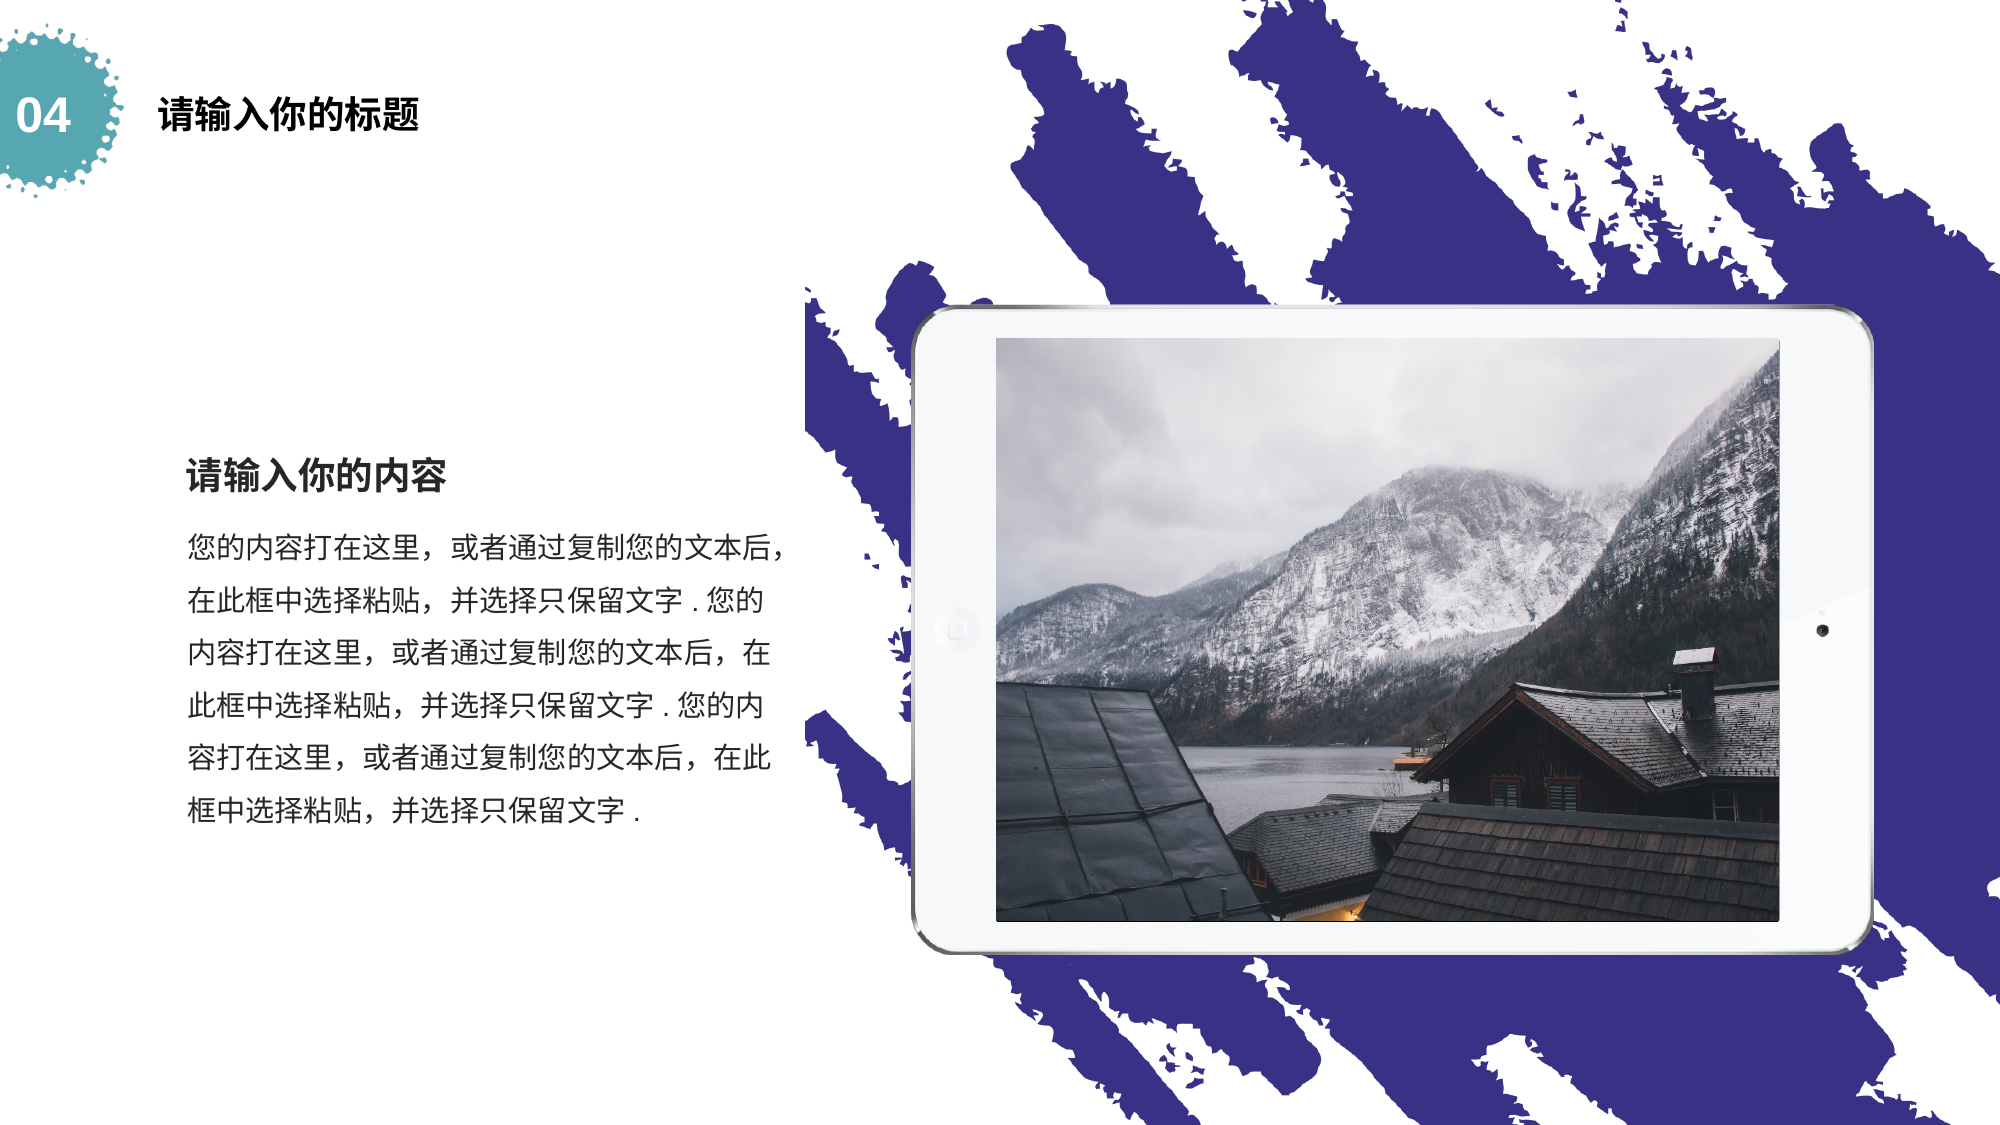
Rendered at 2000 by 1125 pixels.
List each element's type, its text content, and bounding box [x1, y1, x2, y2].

text_box 您的内容打在这里，或者通过复制您的文本后，在此框中选择粘贴，并选择只保留文字.您的内容打在这里，或者通过复制您的文本后，在此框中选择粘贴，并选择只保留文字.您的内容打在这里，或者通过复制您的文本后，在此框中选择粘贴，并选择只保留文字. [172, 504, 797, 835]
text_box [910, 304, 1874, 956]
picture [0, 9, 170, 219]
text_box 请输入你的内容 [170, 444, 464, 505]
picture [803, 0, 2000, 1125]
text_box 请输入你的标题 [175, 83, 435, 144]
